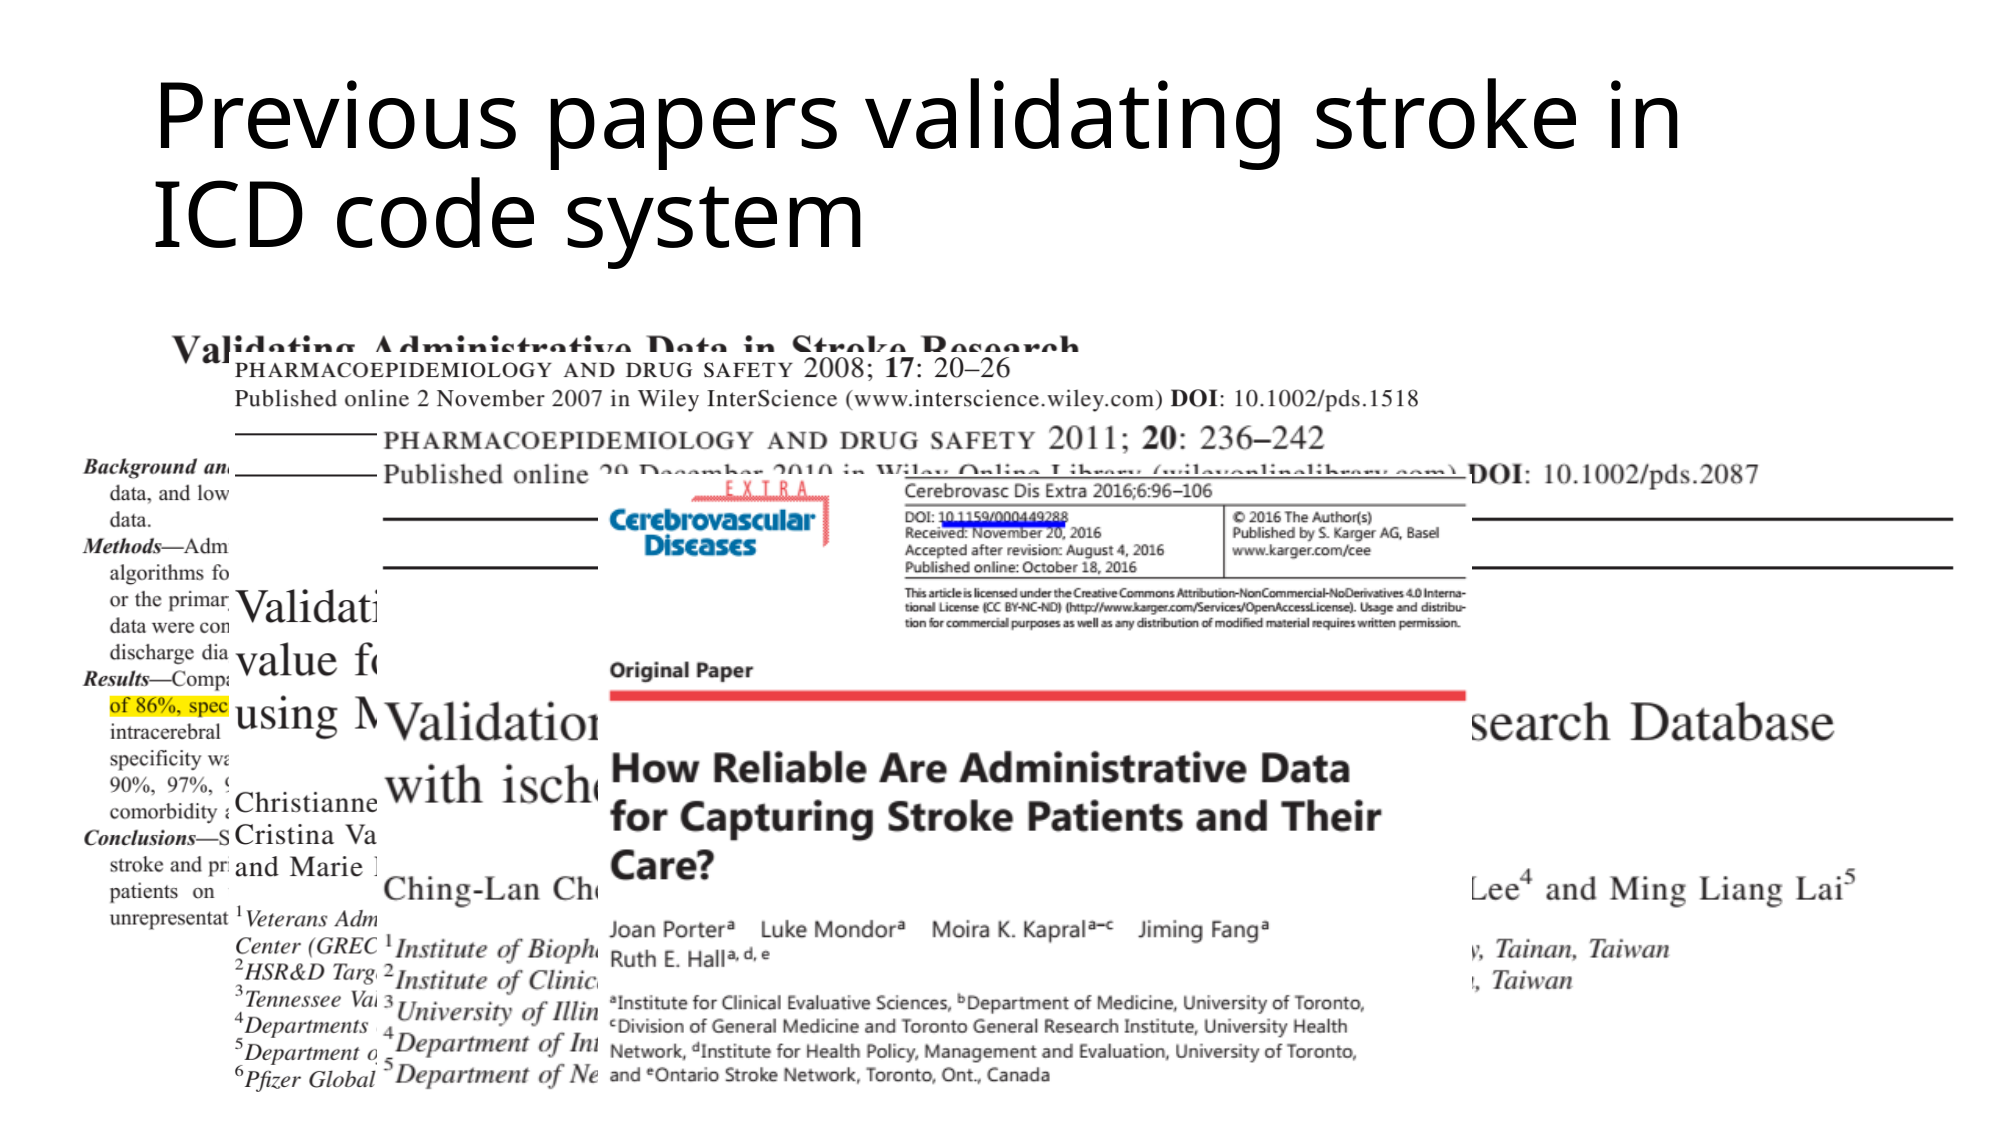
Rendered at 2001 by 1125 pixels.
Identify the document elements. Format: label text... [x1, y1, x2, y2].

title Previous papers validating stroke in ICD code system [137, 59, 1863, 278]
picture [60, 299, 1955, 1094]
